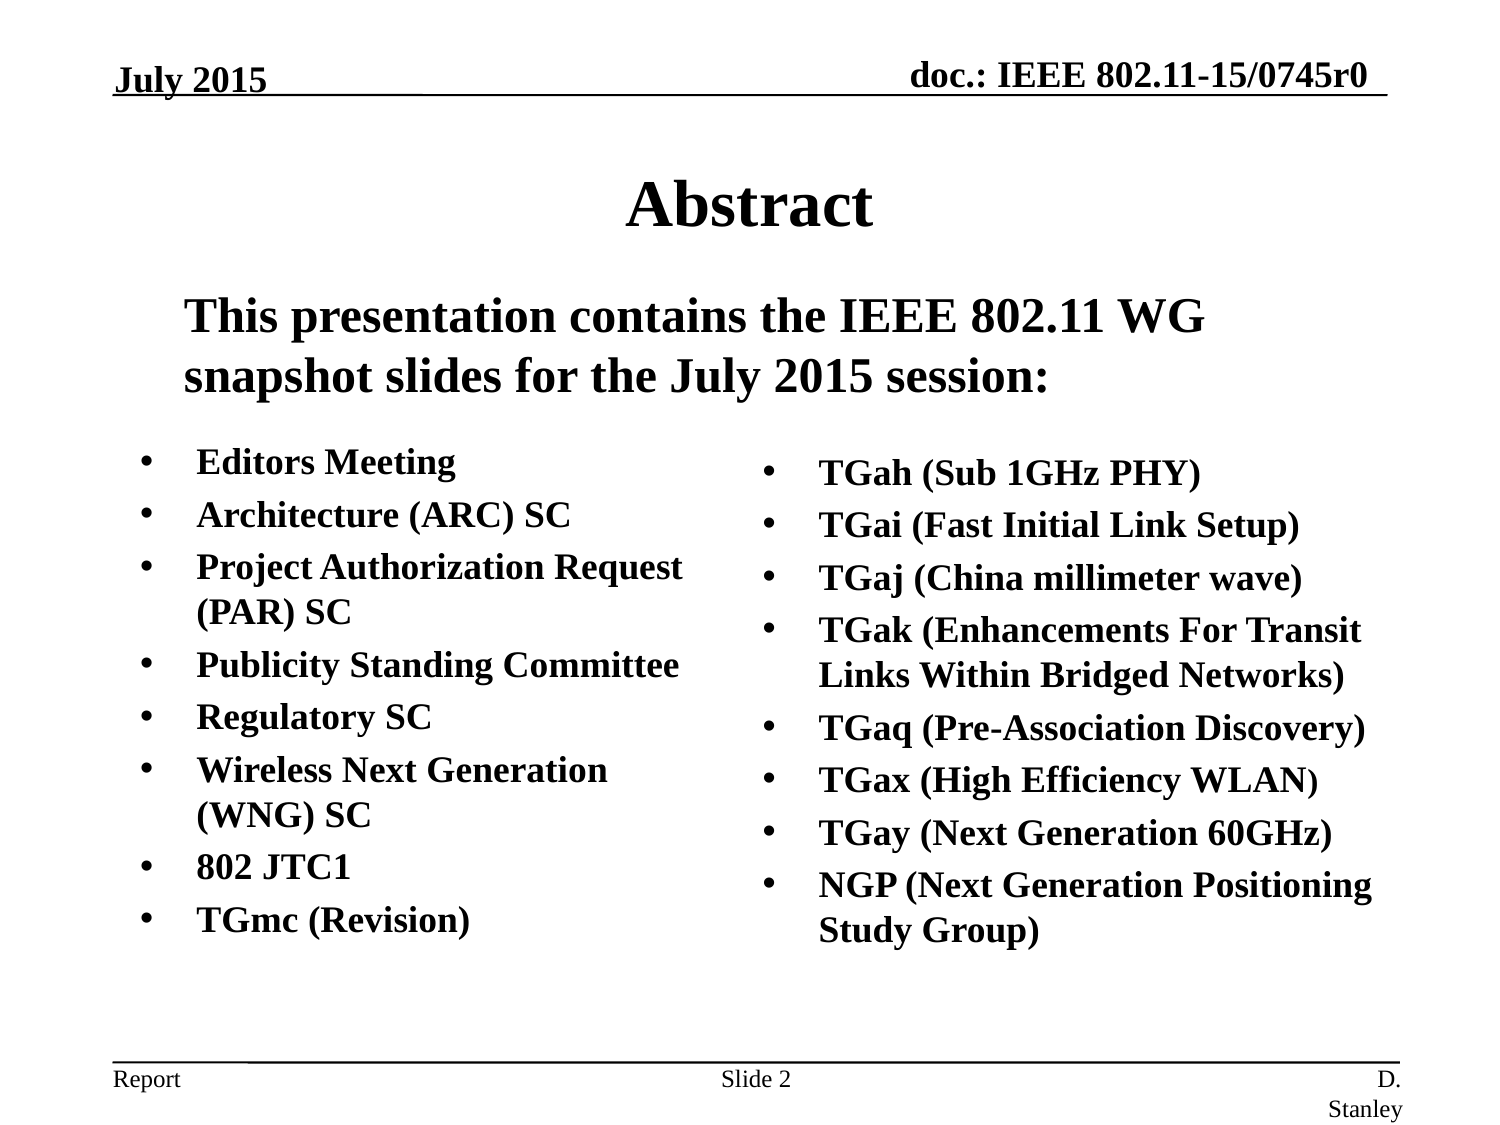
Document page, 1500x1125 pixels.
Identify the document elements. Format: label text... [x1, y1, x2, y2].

slide_number Slide 2 [712, 1062, 800, 1093]
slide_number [114, 54, 335, 100]
list This presentation contains the IEEE 802.11 WG snapshot slides for the July 2015 session: [112, 275, 1388, 413]
footer D. Stanley, HP-Aruba Networks [1325, 1062, 1402, 1093]
title Abstract [112, 112, 1388, 275]
text_box Editors Meeting Architecture (ARC) SC Project Authorization Request (PAR) SC Publicity Standing Committee Regulatory SC Wireless Next Generation (WNG) SC 802 JTC1 TGmc (Revision) TGah (Sub 1GHz PHY) TGai (Fast Initial Link Setup) TGaj (China millimeter wave) TGak (Enhancements For Transit Links Within Bridged Networks) TGaq (Pre-Association Discovery) TGax (High Efficiency WLAN) TGay (Next Generation 60GHz) NGP (Next Generation Positioning Study Group) [124, 387, 1400, 963]
